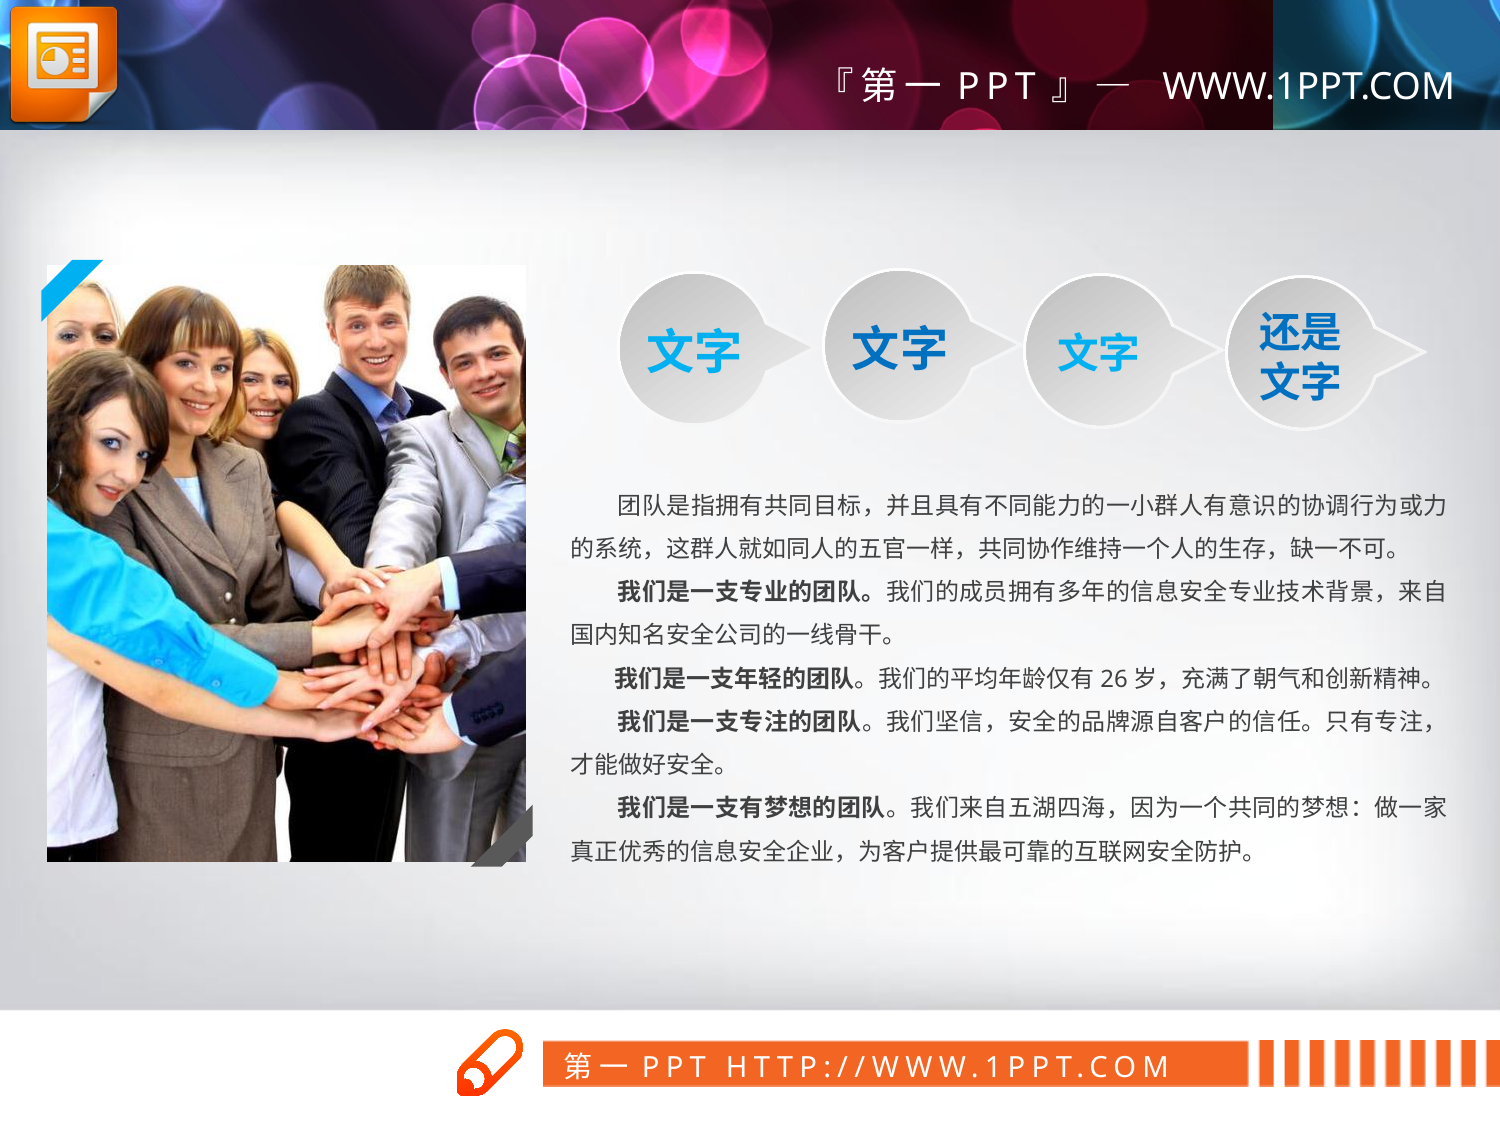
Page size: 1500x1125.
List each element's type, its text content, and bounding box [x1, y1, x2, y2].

text_box 团队是指拥有共同目标，并且具有不同能力的一小群人有意识的协调行为或力的系统，这群人就如同人的五官一样，共同协作维持一个人的生存，缺一不可。 我们是一支专业的团队。我们的成员拥有多年的信息安全专业技术背景，来自国内知名安全公司的一线骨干。 我们是一支年轻的团队。我们的平均年龄仅有26岁，充满了朝气和创新精神。 我们是一支专注的团队。我们坚信，安全的品牌源自客户的信任。只有专注，才能做好安全。 我们是一支有梦想的团队。我们来自五湖四海，因为一个共同的梦想：做一家真正优秀的信息安全企业，为客户提供最可靠的互联网安全防护。 [570, 475, 1448, 866]
picture [543, 1040, 1500, 1087]
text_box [616, 270, 817, 427]
text_box [69, 259, 104, 263]
picture [0, 0, 1500, 1012]
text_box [1022, 272, 1226, 429]
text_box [1224, 274, 1428, 431]
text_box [821, 267, 1025, 424]
